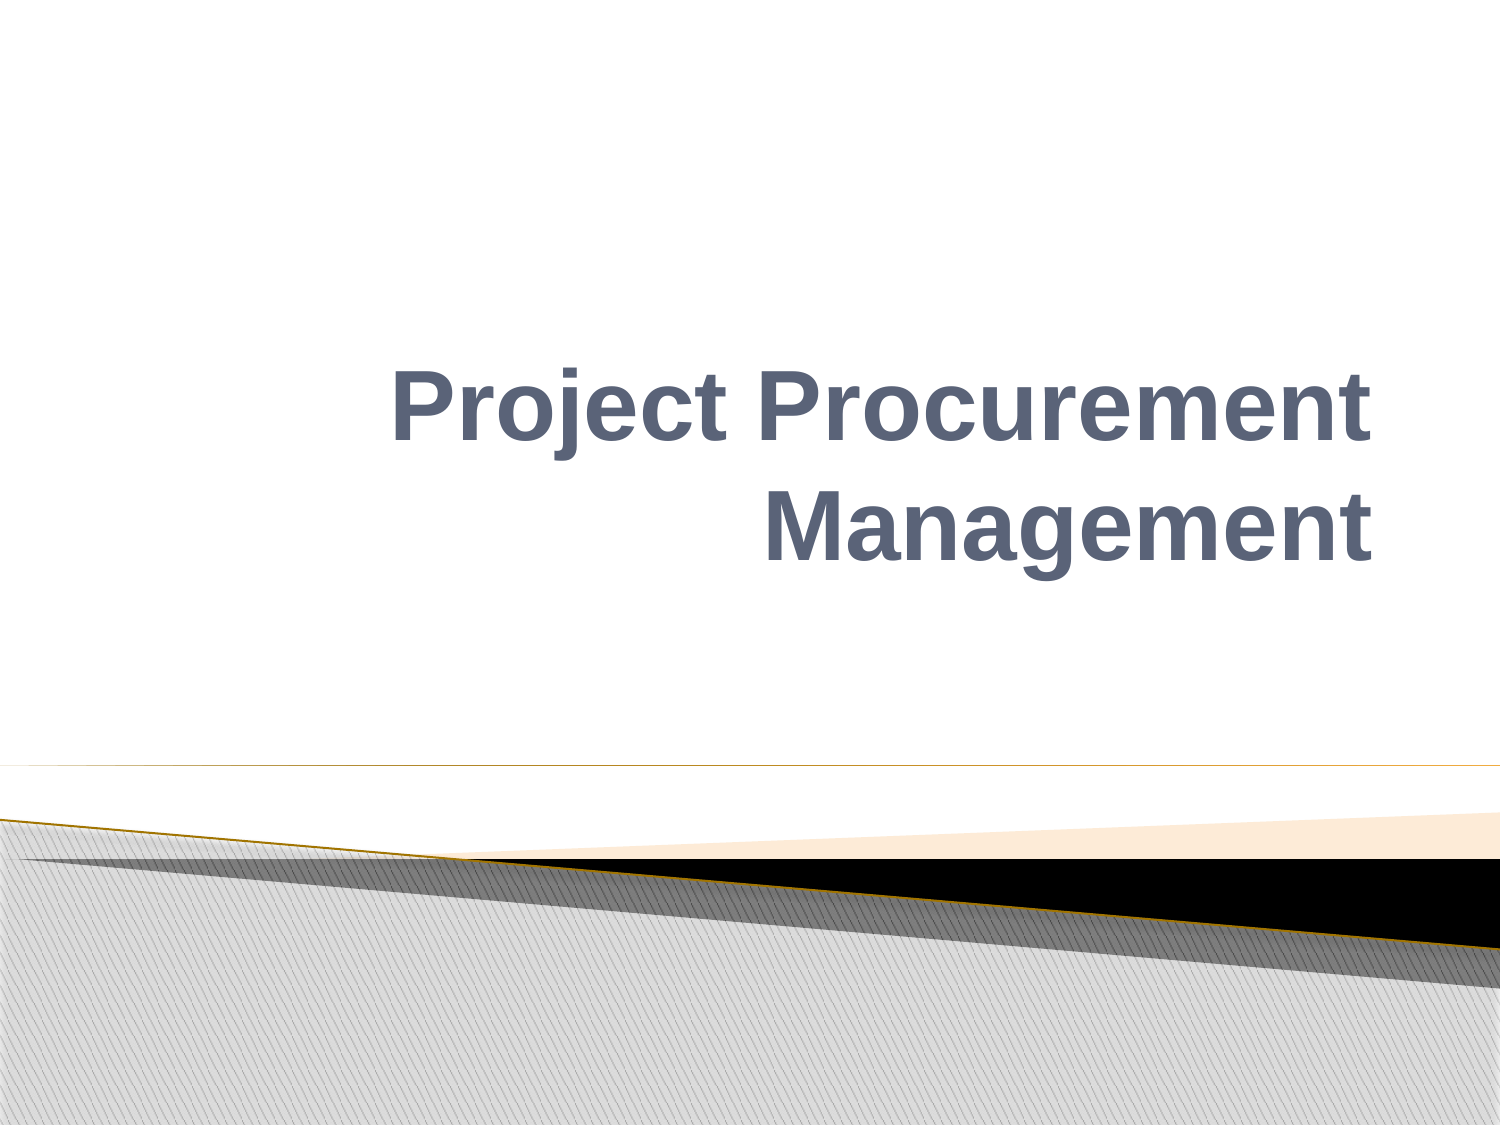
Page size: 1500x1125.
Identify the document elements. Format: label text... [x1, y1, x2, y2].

picture [5, 859, 1500, 989]
title Project Procurement Management [112, 287, 1388, 588]
